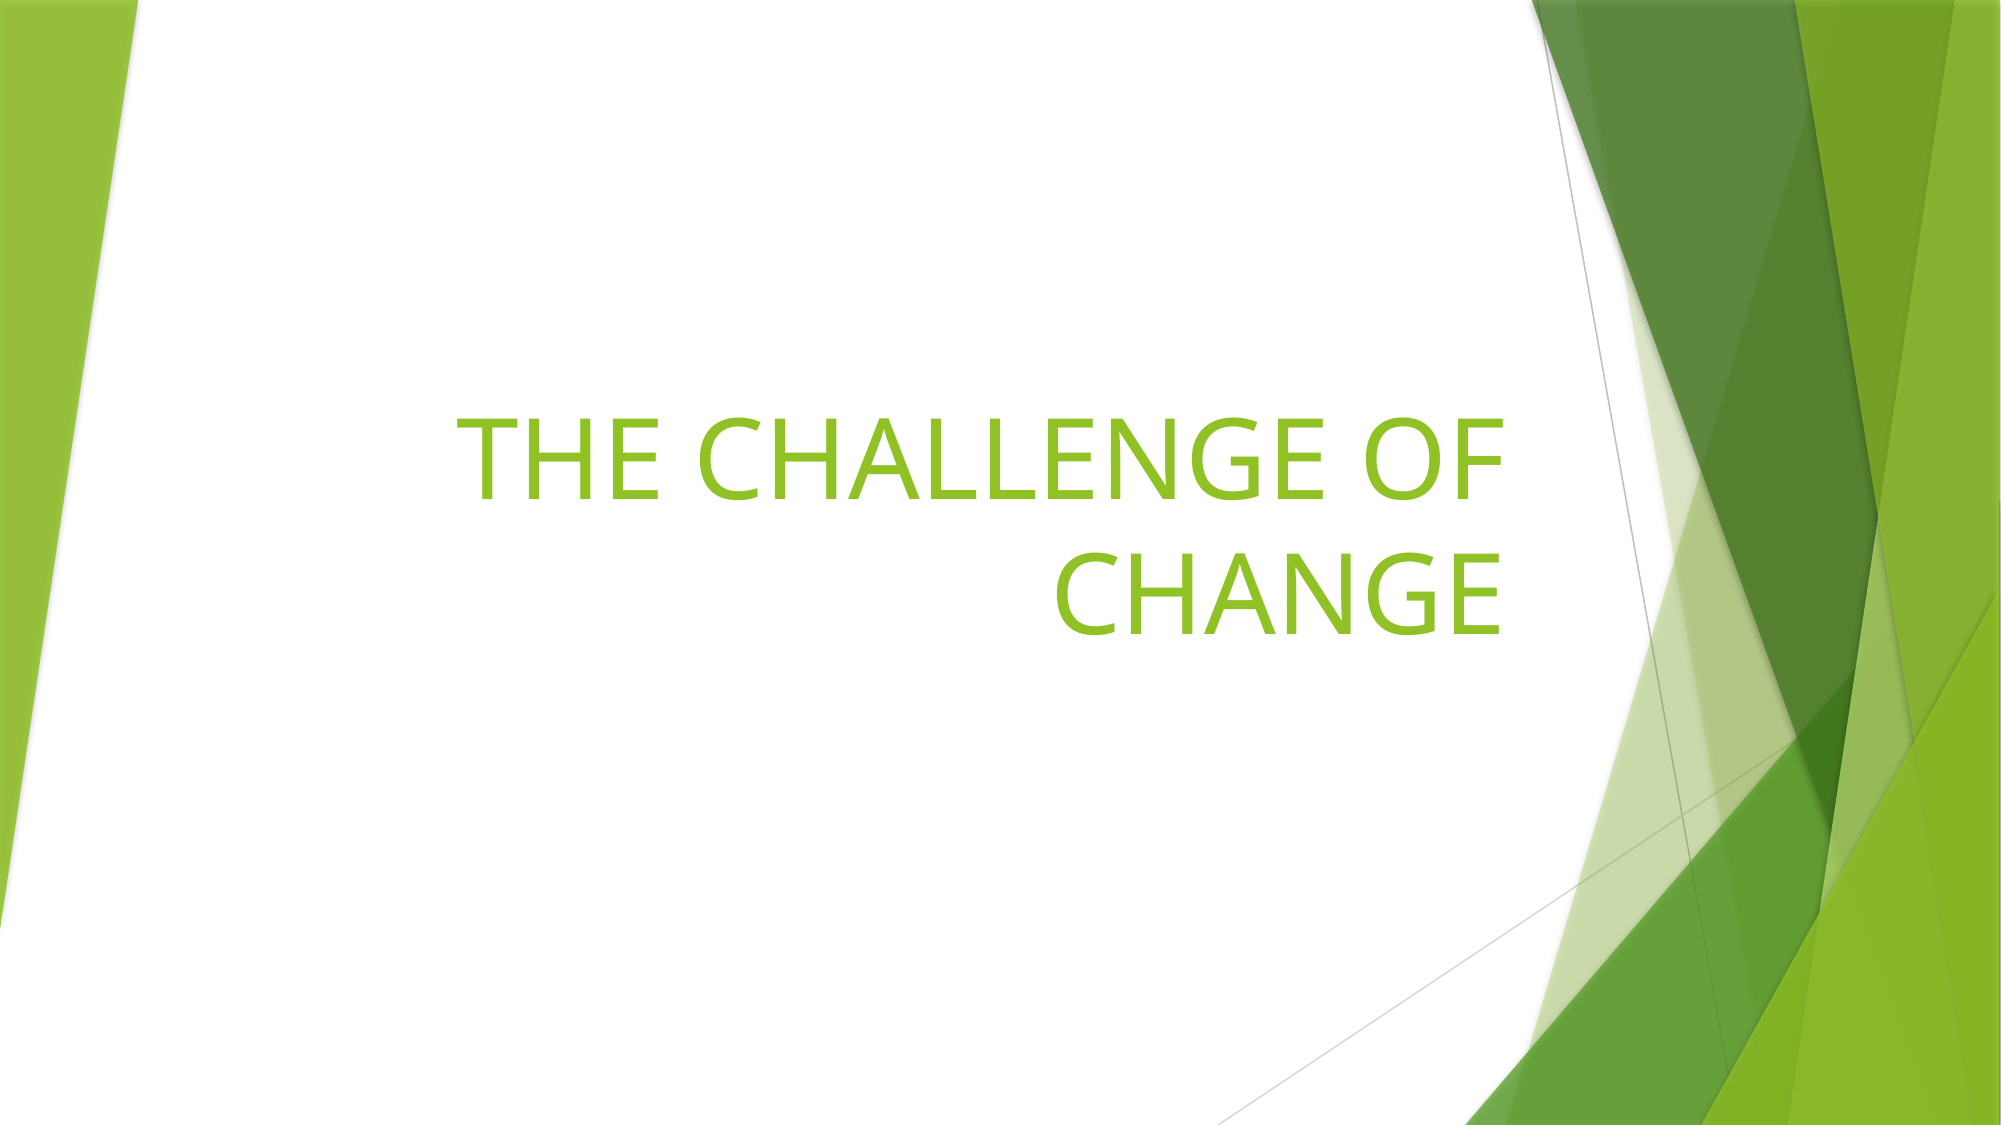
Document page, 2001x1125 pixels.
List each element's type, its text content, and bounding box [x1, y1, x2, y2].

title THE CHALLENGE OF CHANGE [247, 394, 1522, 665]
